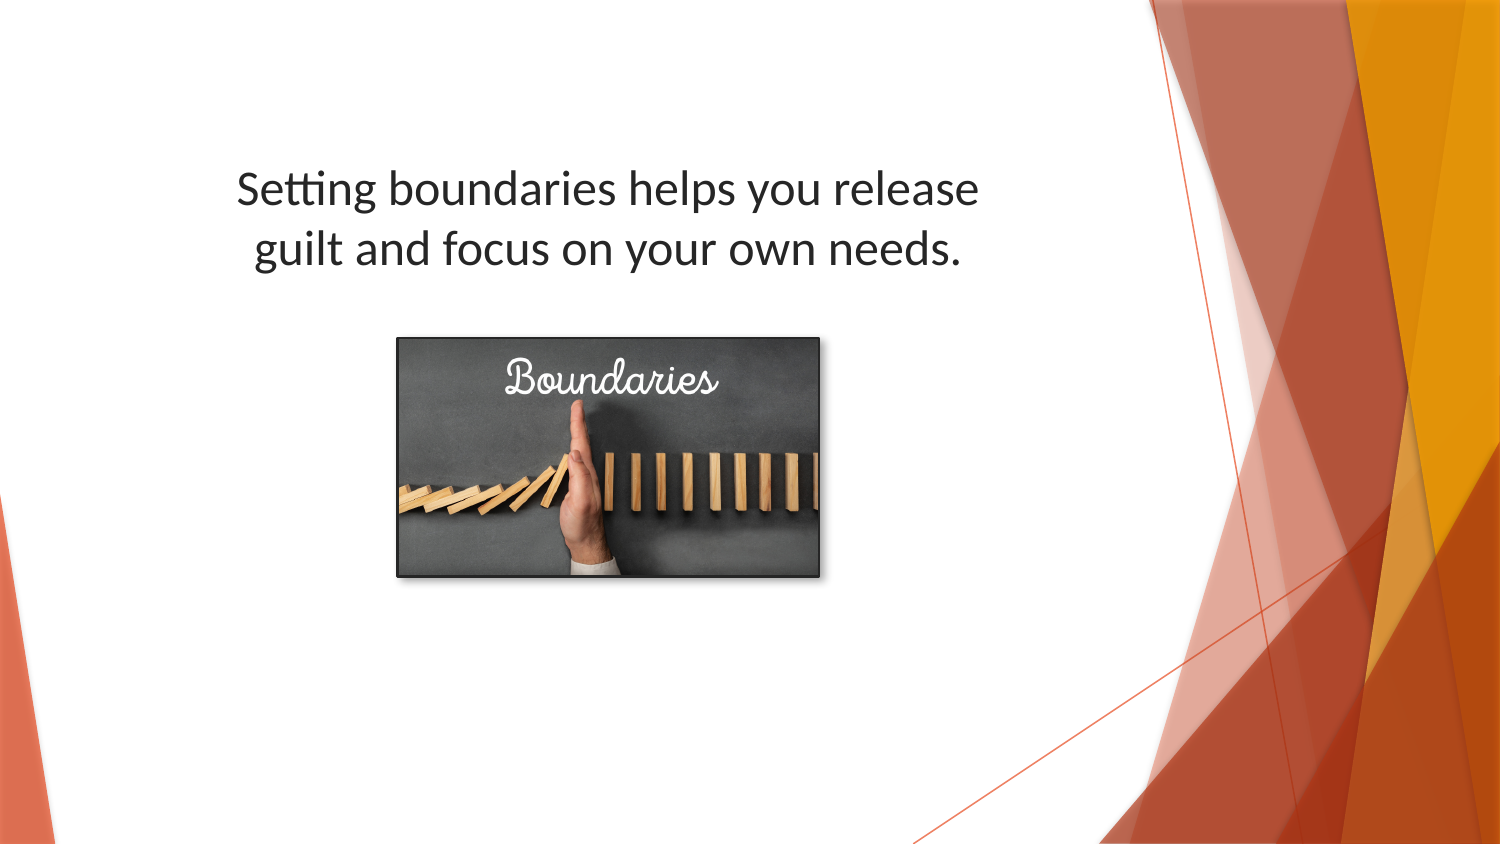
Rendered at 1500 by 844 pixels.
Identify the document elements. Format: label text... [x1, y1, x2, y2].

list Setting boundaries helps you release guilt and focus on your own needs. [218, 114, 998, 316]
picture [398, 338, 819, 576]
